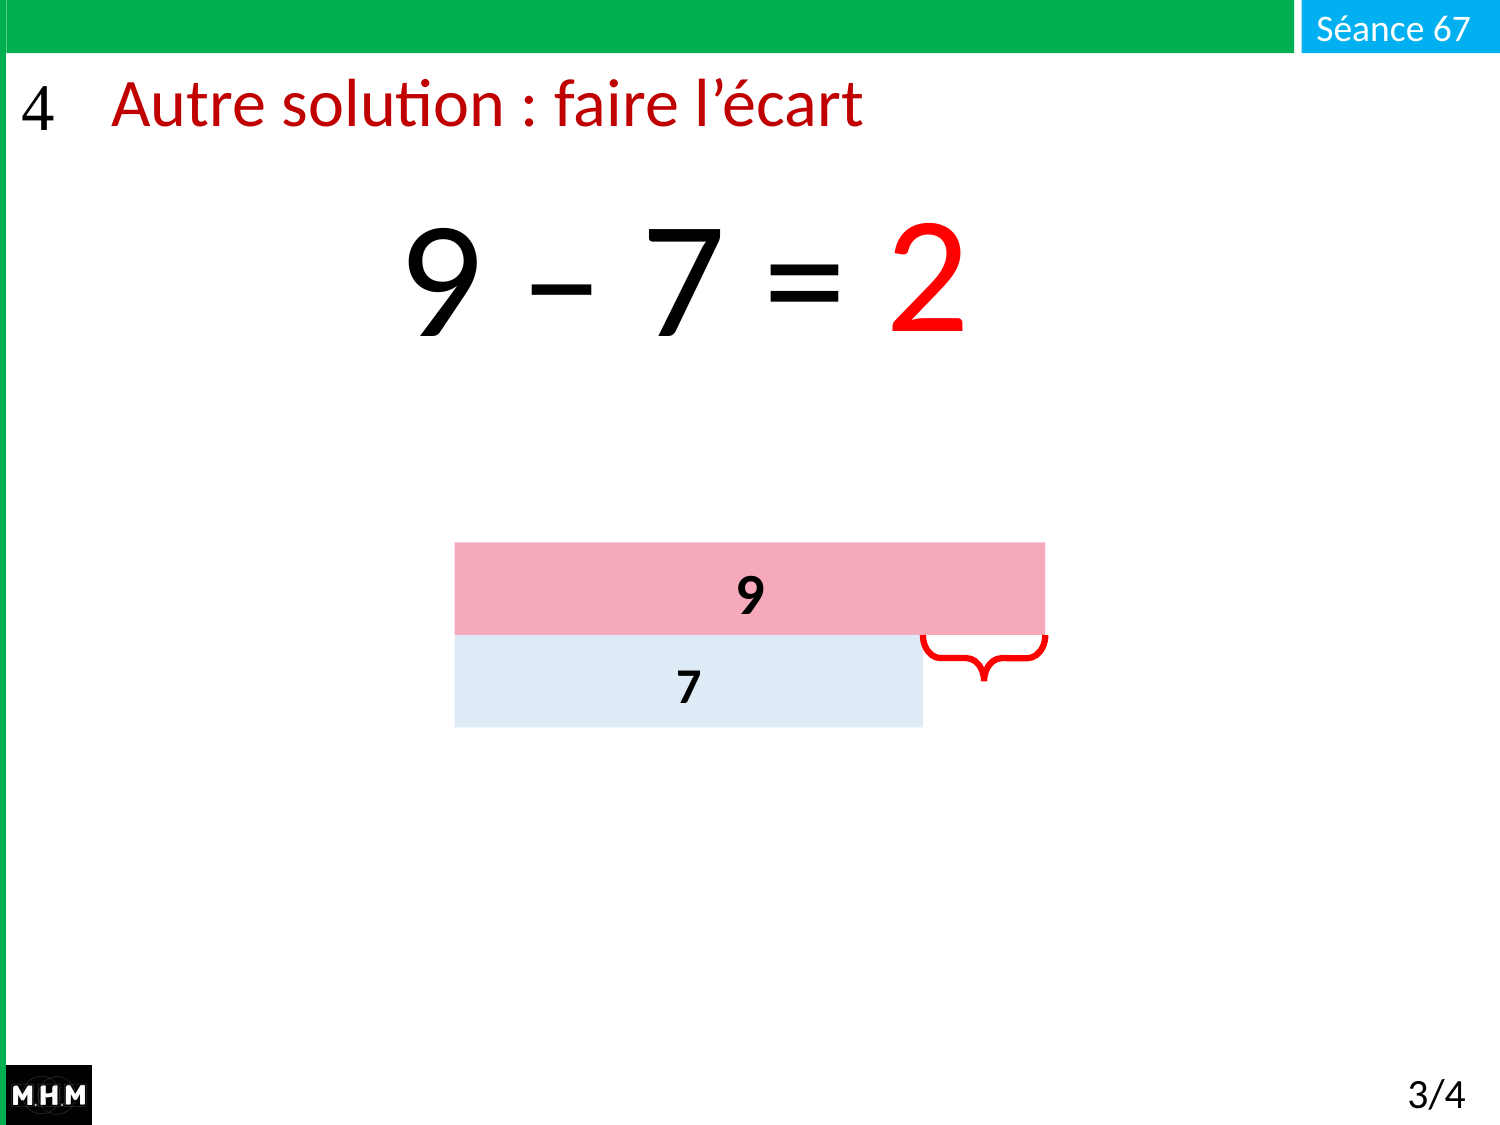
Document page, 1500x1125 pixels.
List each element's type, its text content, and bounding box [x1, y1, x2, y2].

list 3/4 [1373, 1064, 1500, 1125]
text_box 2 [870, 157, 1084, 373]
text_box [922, 634, 1046, 682]
title Autre solution : faire l’écart [96, 60, 1391, 150]
picture [6, 1065, 92, 1125]
text_box 9 – 7 = … [384, 162, 1142, 377]
text_box 7 [454, 634, 924, 728]
text_box 9 [454, 541, 1046, 635]
